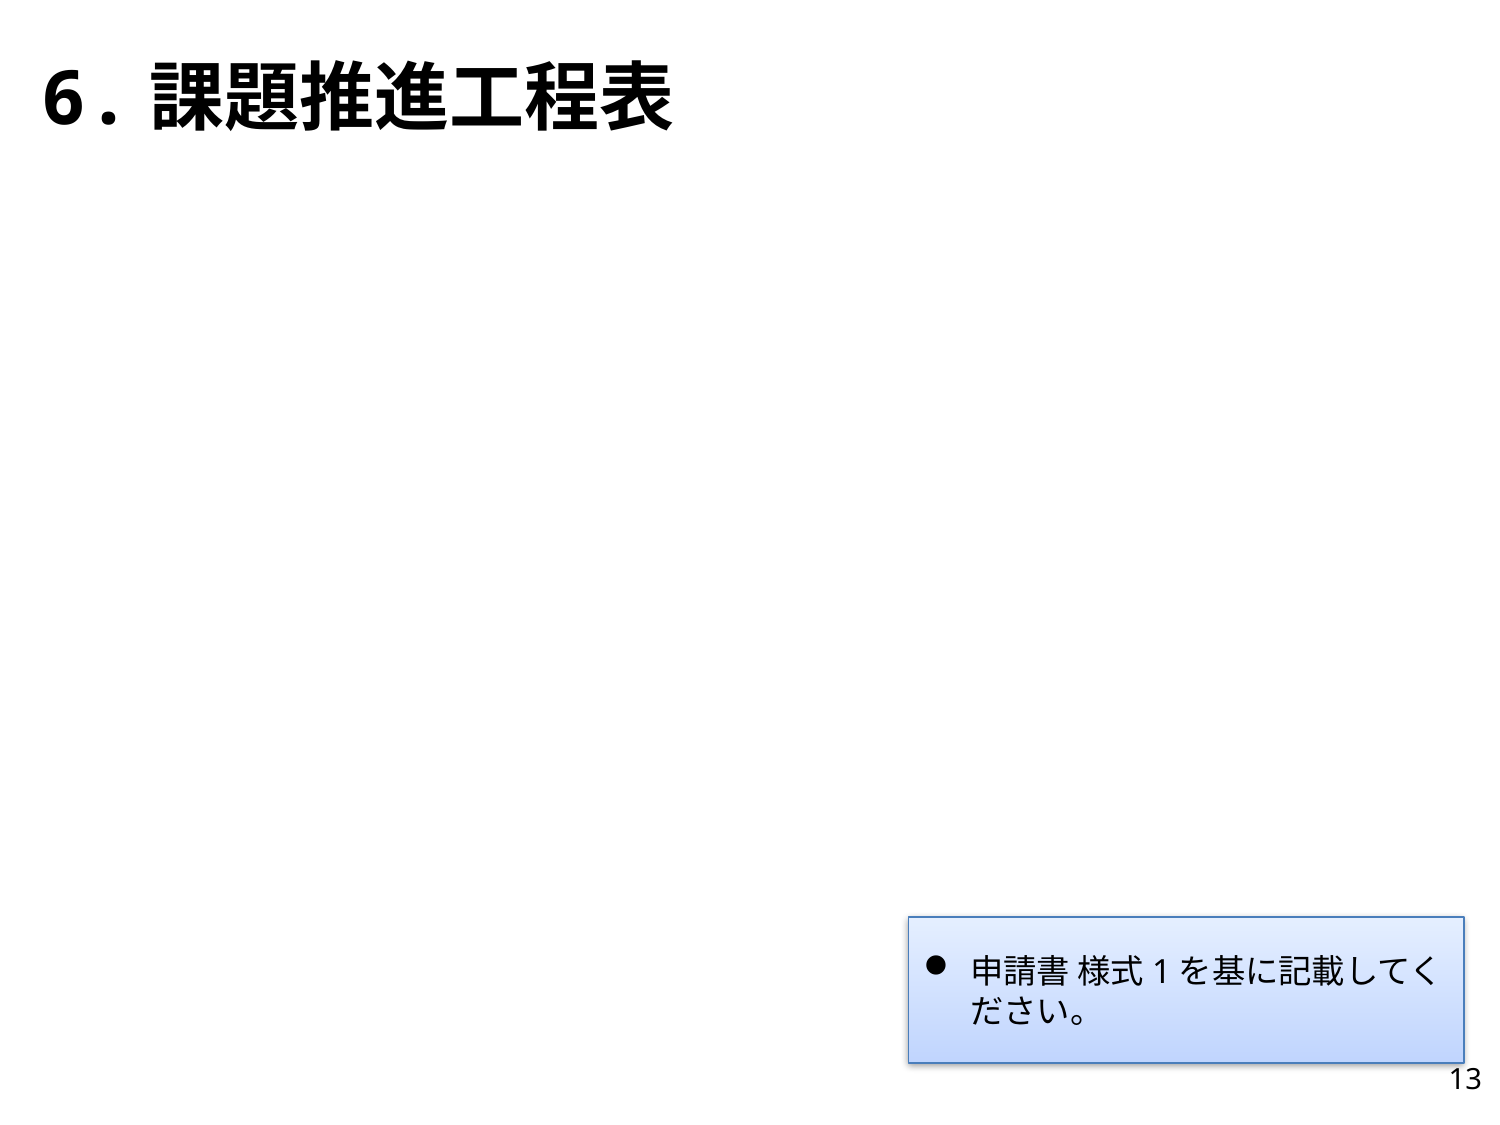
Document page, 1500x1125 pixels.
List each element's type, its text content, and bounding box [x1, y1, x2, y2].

text_box 申請書 様式1を基に記載してください。 [908, 916, 1465, 1064]
title 6.課題推進工程表 [35, 11, 1465, 178]
slide_number 13 [1346, 1051, 1489, 1111]
